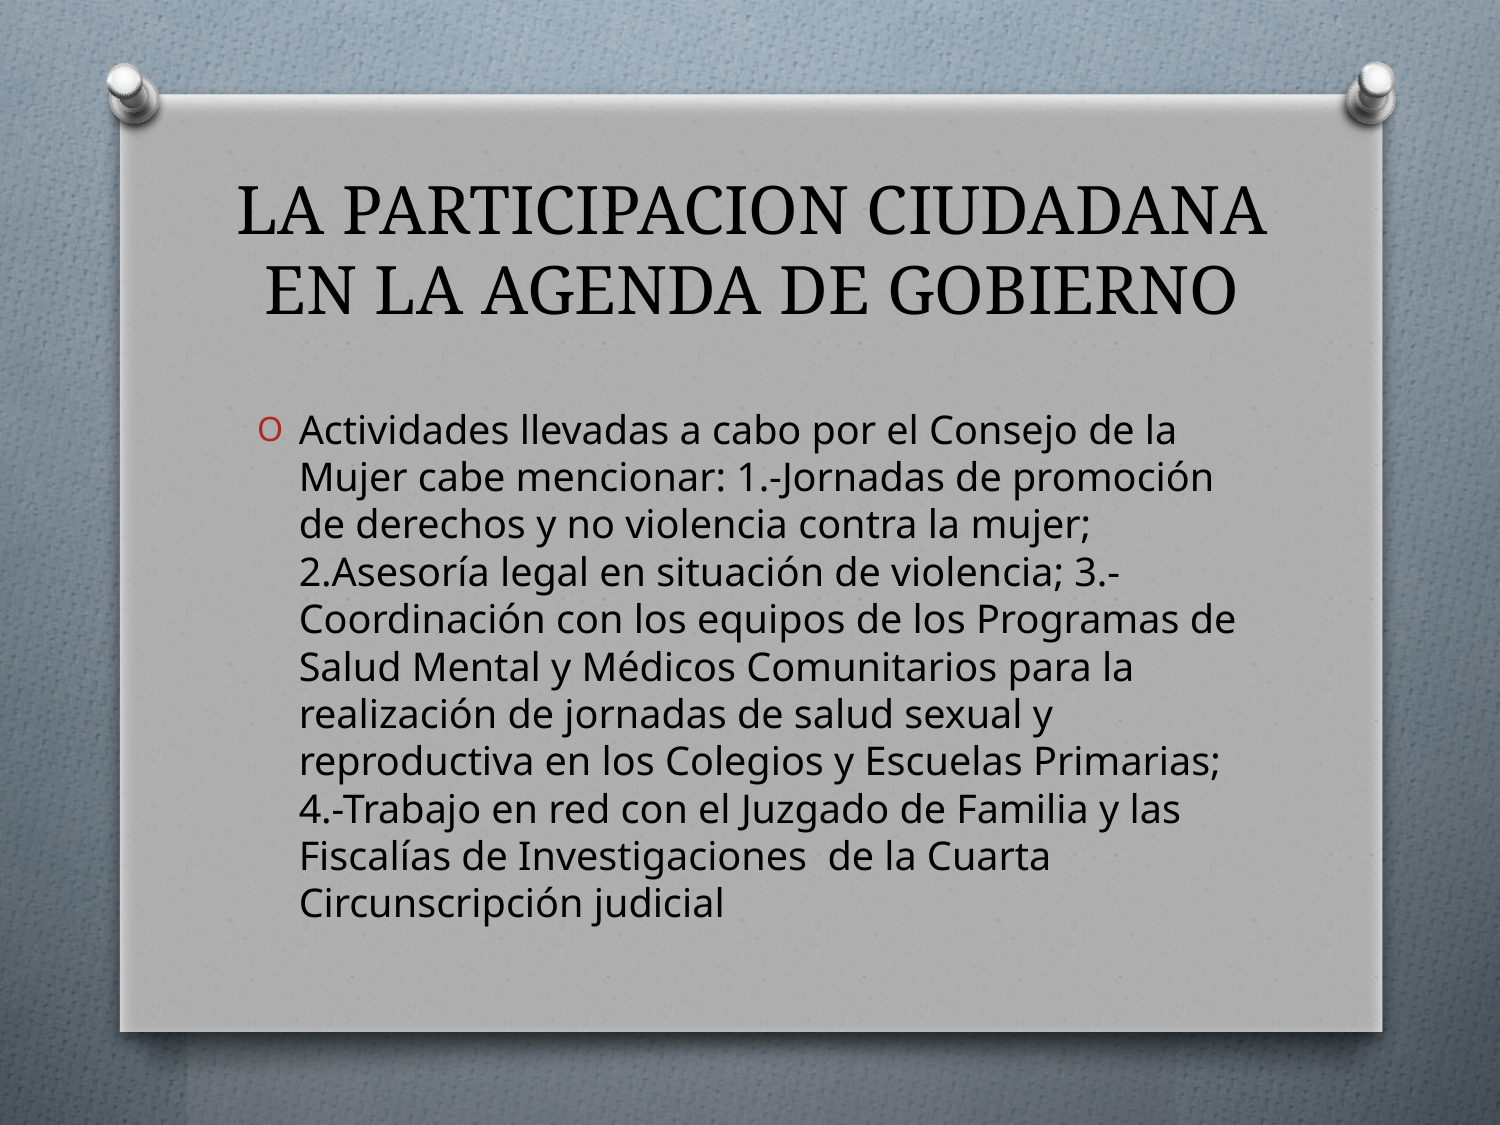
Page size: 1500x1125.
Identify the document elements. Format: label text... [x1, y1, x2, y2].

title LA PARTICIPACION CIUDADANA EN LA AGENDA DE GOBIERNO [183, 134, 1323, 362]
list Actividades llevadas a cabo por el Consejo de la Mujer cabe mencionar: 1.-Jornadas de promoción de derechos y no violencia contra la mujer; 2.Asesoría legal en situación de violencia; 3.-Coordinación con los equipos de los Programas de Salud Mental y Médicos Comunitarios para la realización de jornadas de salud sexual y reproductiva en los Colegios y Escuelas Primarias; 4.-Trabajo en red con el Juzgado de Familia y las Fiscalías de Investigaciones de la Cuarta Circunscripción judicial [242, 397, 1257, 939]
picture [75, 29, 198, 153]
picture [1317, 35, 1439, 156]
